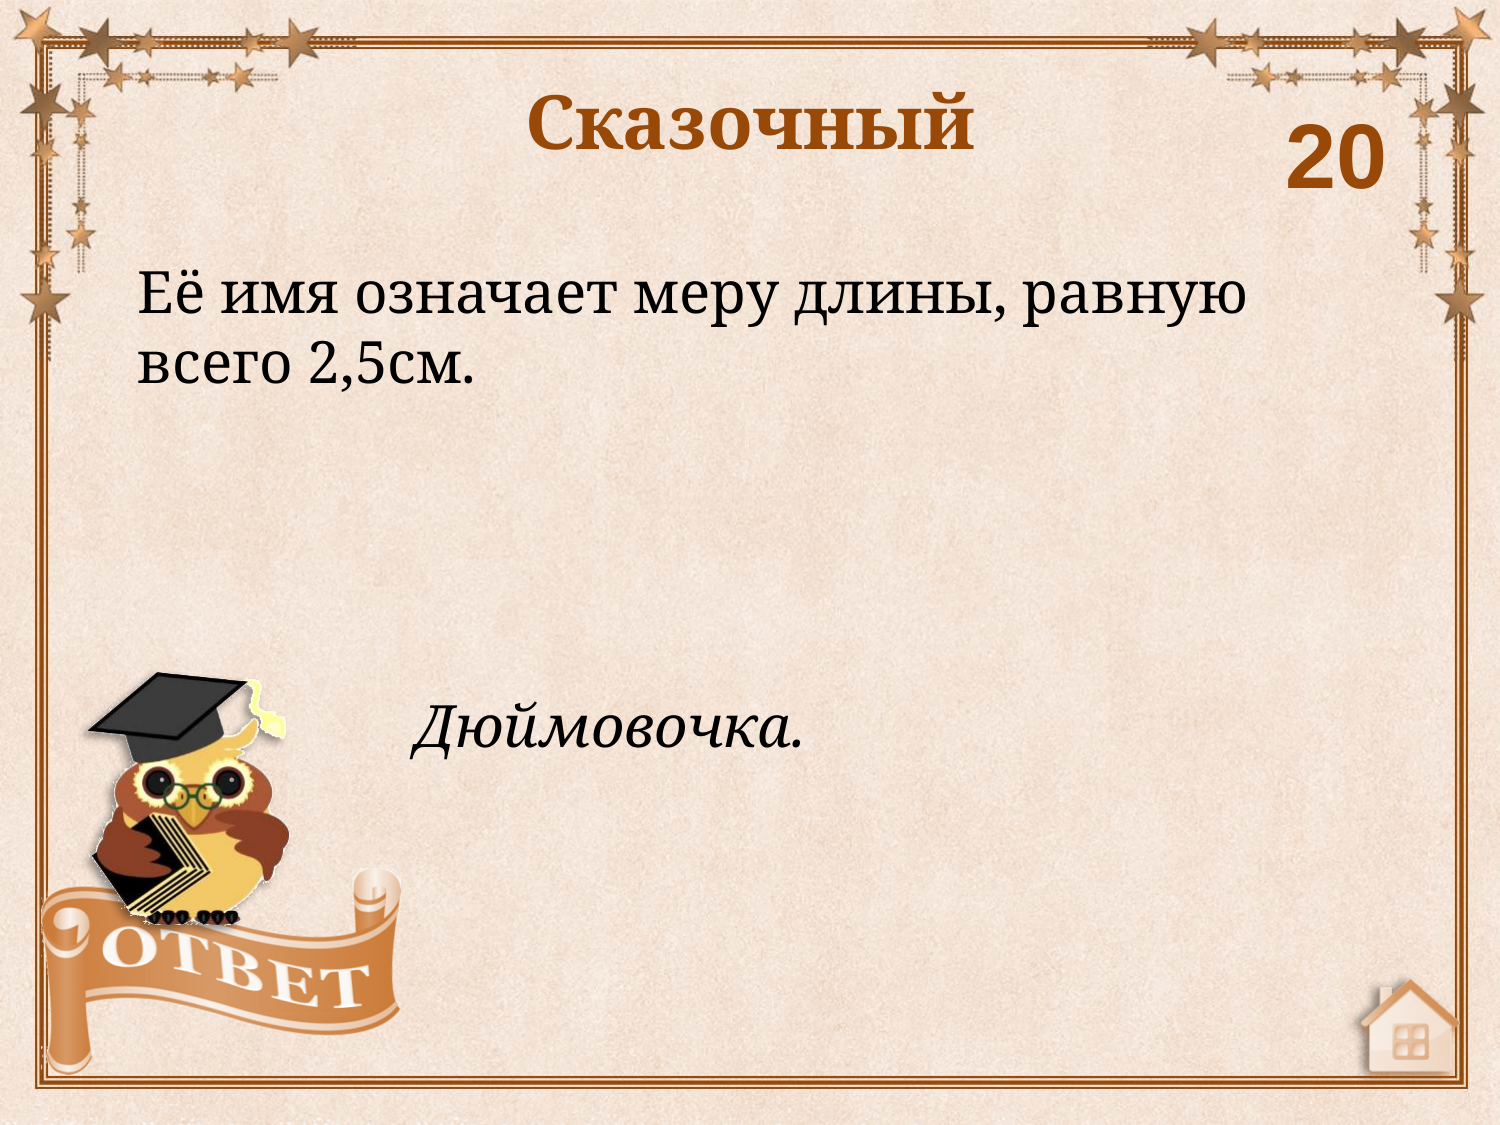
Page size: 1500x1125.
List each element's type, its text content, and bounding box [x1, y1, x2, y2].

text_box 20 [1266, 89, 1407, 215]
text_box Сказочный [301, 66, 1200, 172]
text_box Её имя означает меру длины, равную всего 2,5см. [123, 247, 1378, 403]
picture [0, 0, 1500, 1125]
text_box Дюймовочка. [400, 681, 1435, 766]
